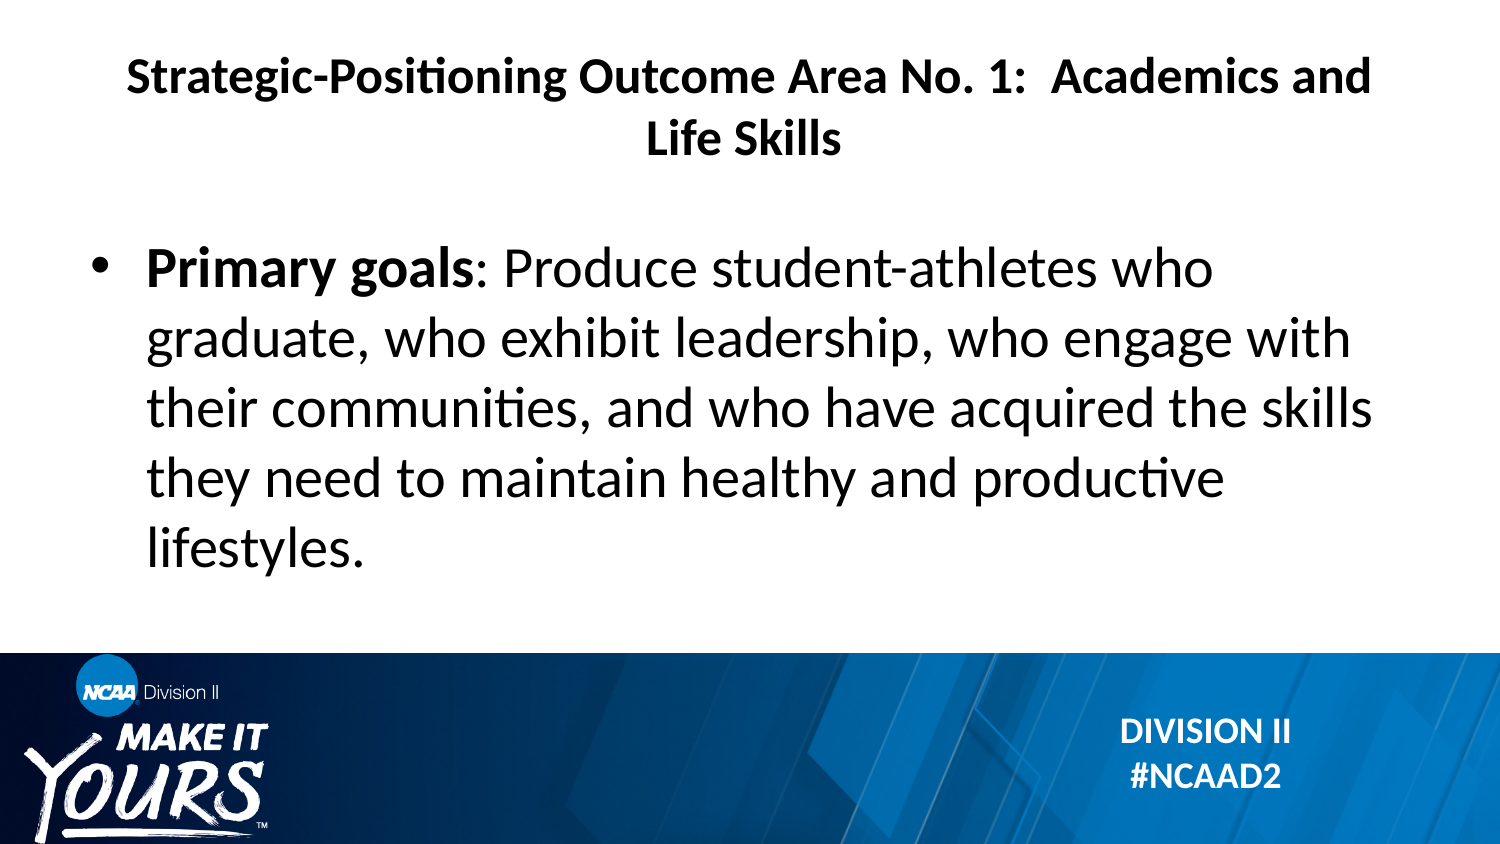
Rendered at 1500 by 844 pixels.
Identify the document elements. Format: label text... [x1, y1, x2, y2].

title Strategic-Positioning Outcome Area No. 1: Academics and Life Skills [75, 33, 1425, 175]
list Primary goals: Produce student-athletes who graduate, who exhibit leadership, who engage with their communities, and who have acquired the skills they need to maintain healthy and productive lifestyles. [75, 221, 1425, 654]
picture [0, 653, 1500, 844]
